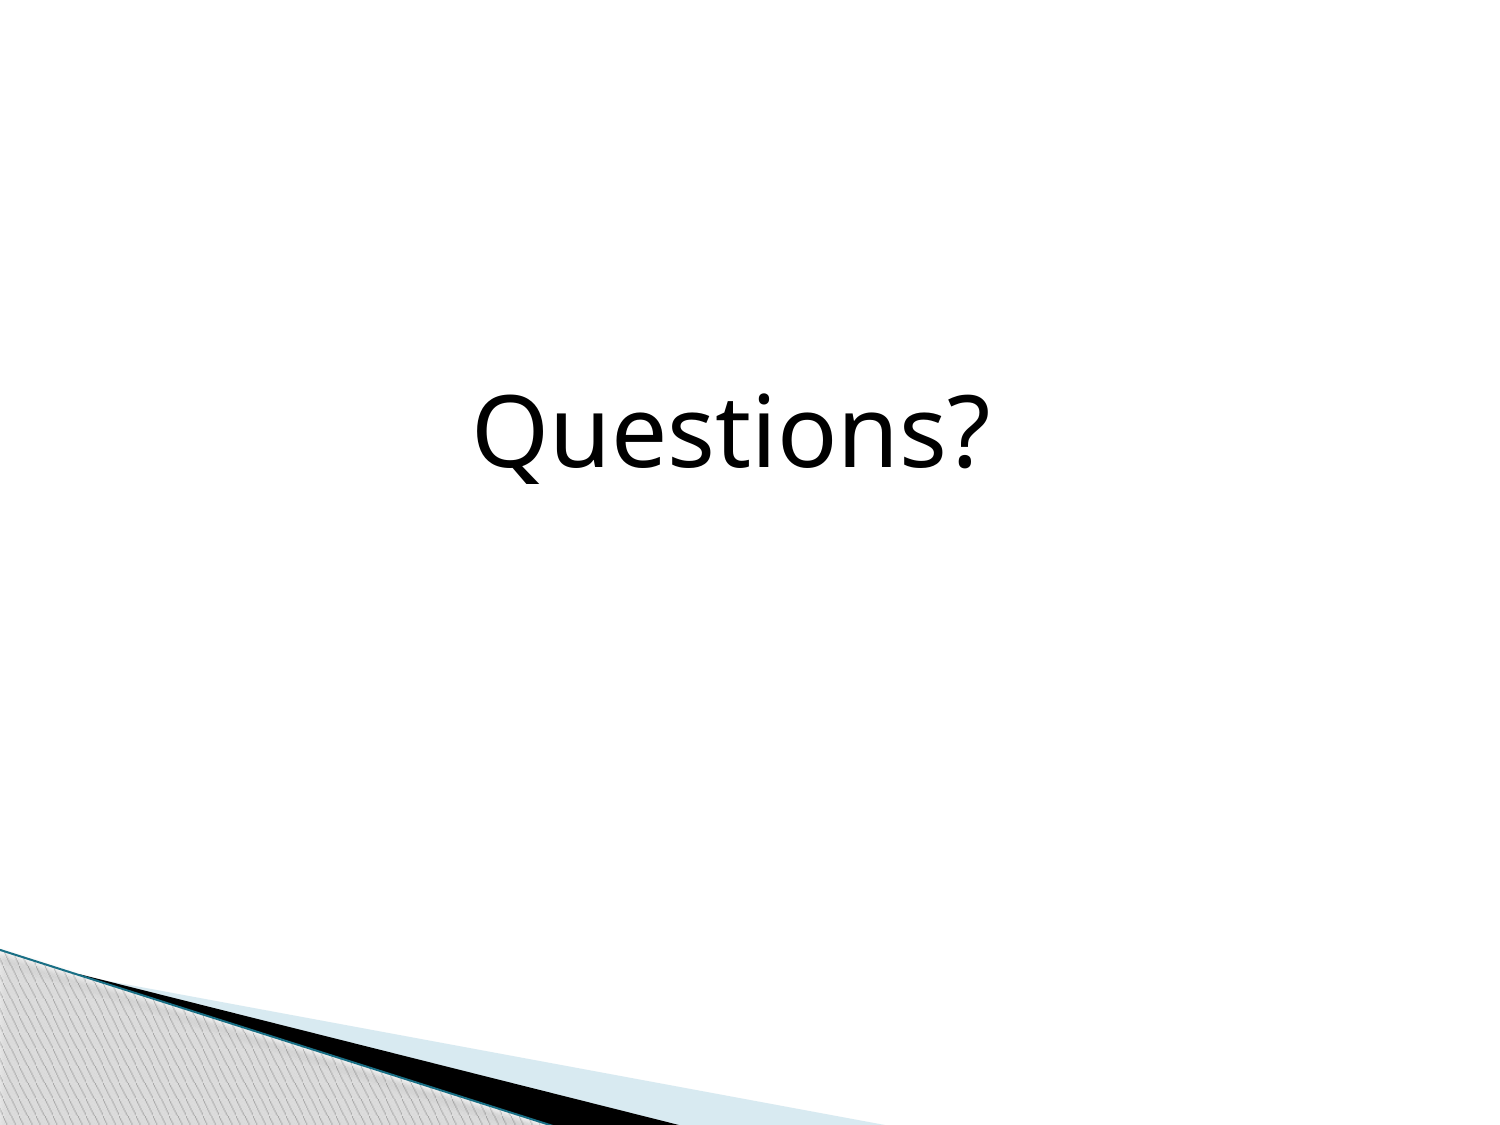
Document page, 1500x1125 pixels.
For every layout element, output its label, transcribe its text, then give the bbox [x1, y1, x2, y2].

text_box Questions? [0, 0, 1463, 495]
